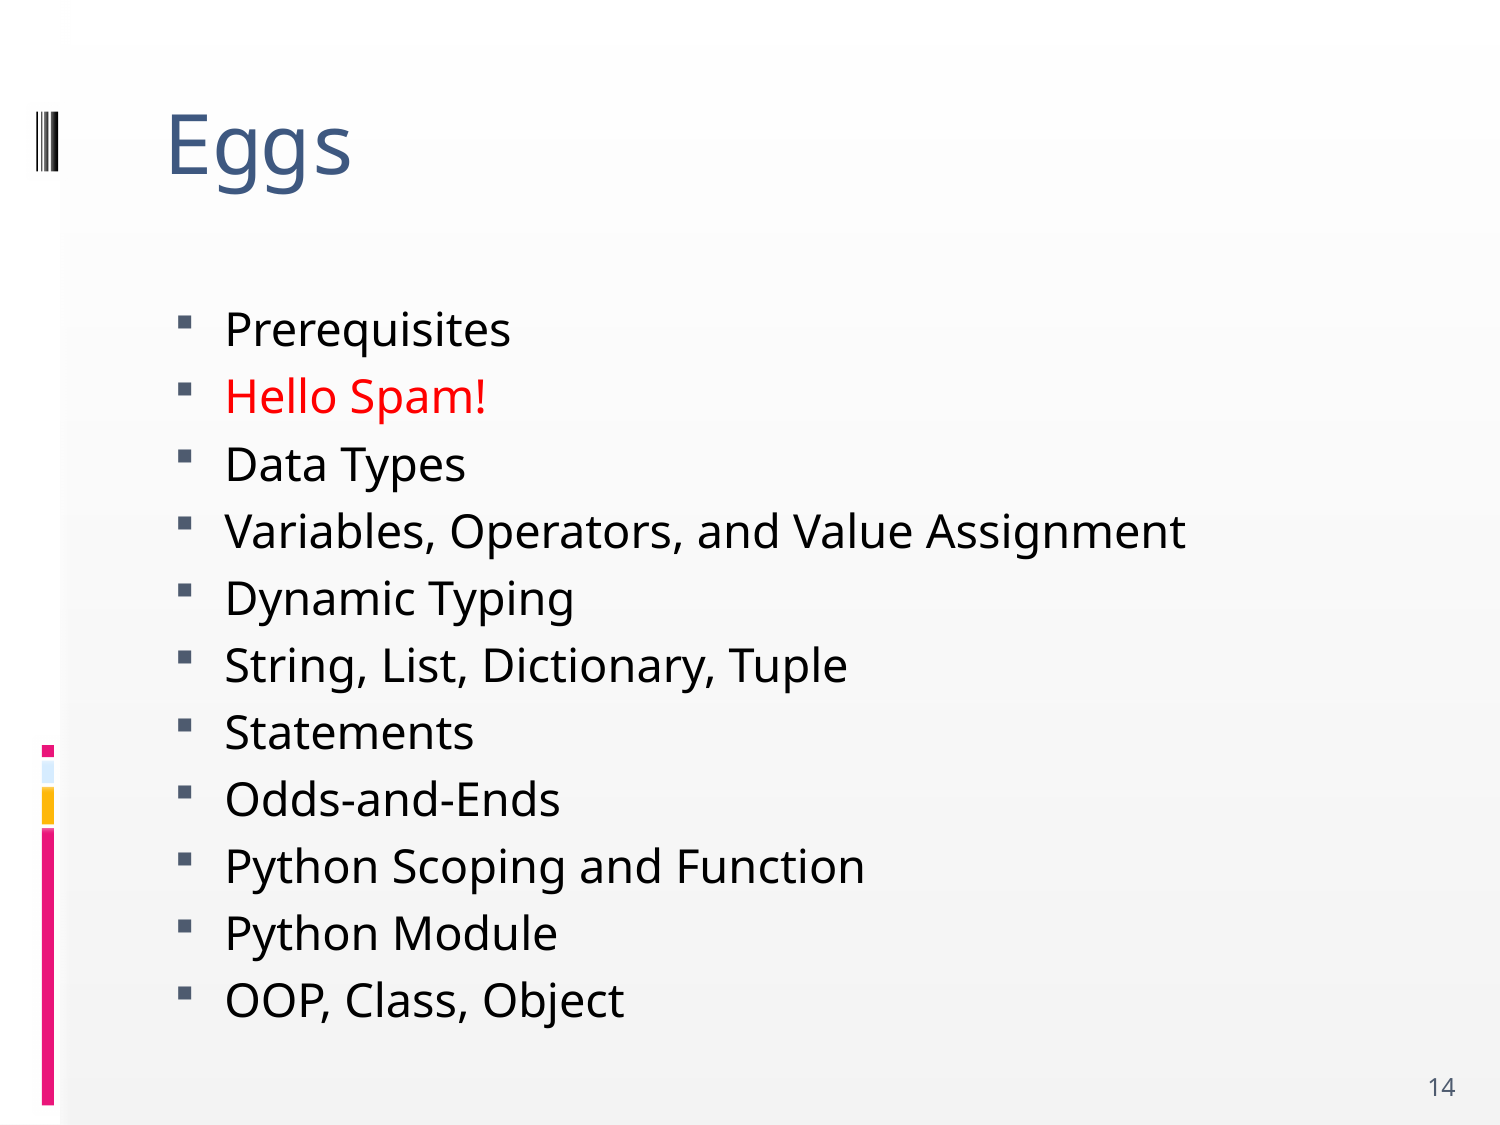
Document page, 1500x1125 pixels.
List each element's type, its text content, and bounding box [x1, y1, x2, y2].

title Eggs [150, 83, 1425, 234]
list Prerequisites Hello Spam! Data Types Variables, Operators, and Value Assignment Dynamic Typing String, List, Dictionary, Tuple Statements Odds-and-Ends Python Scoping and Function Python Module OOP, Class, Object [150, 292, 1425, 1043]
slide_number 14 [1412, 1052, 1488, 1113]
